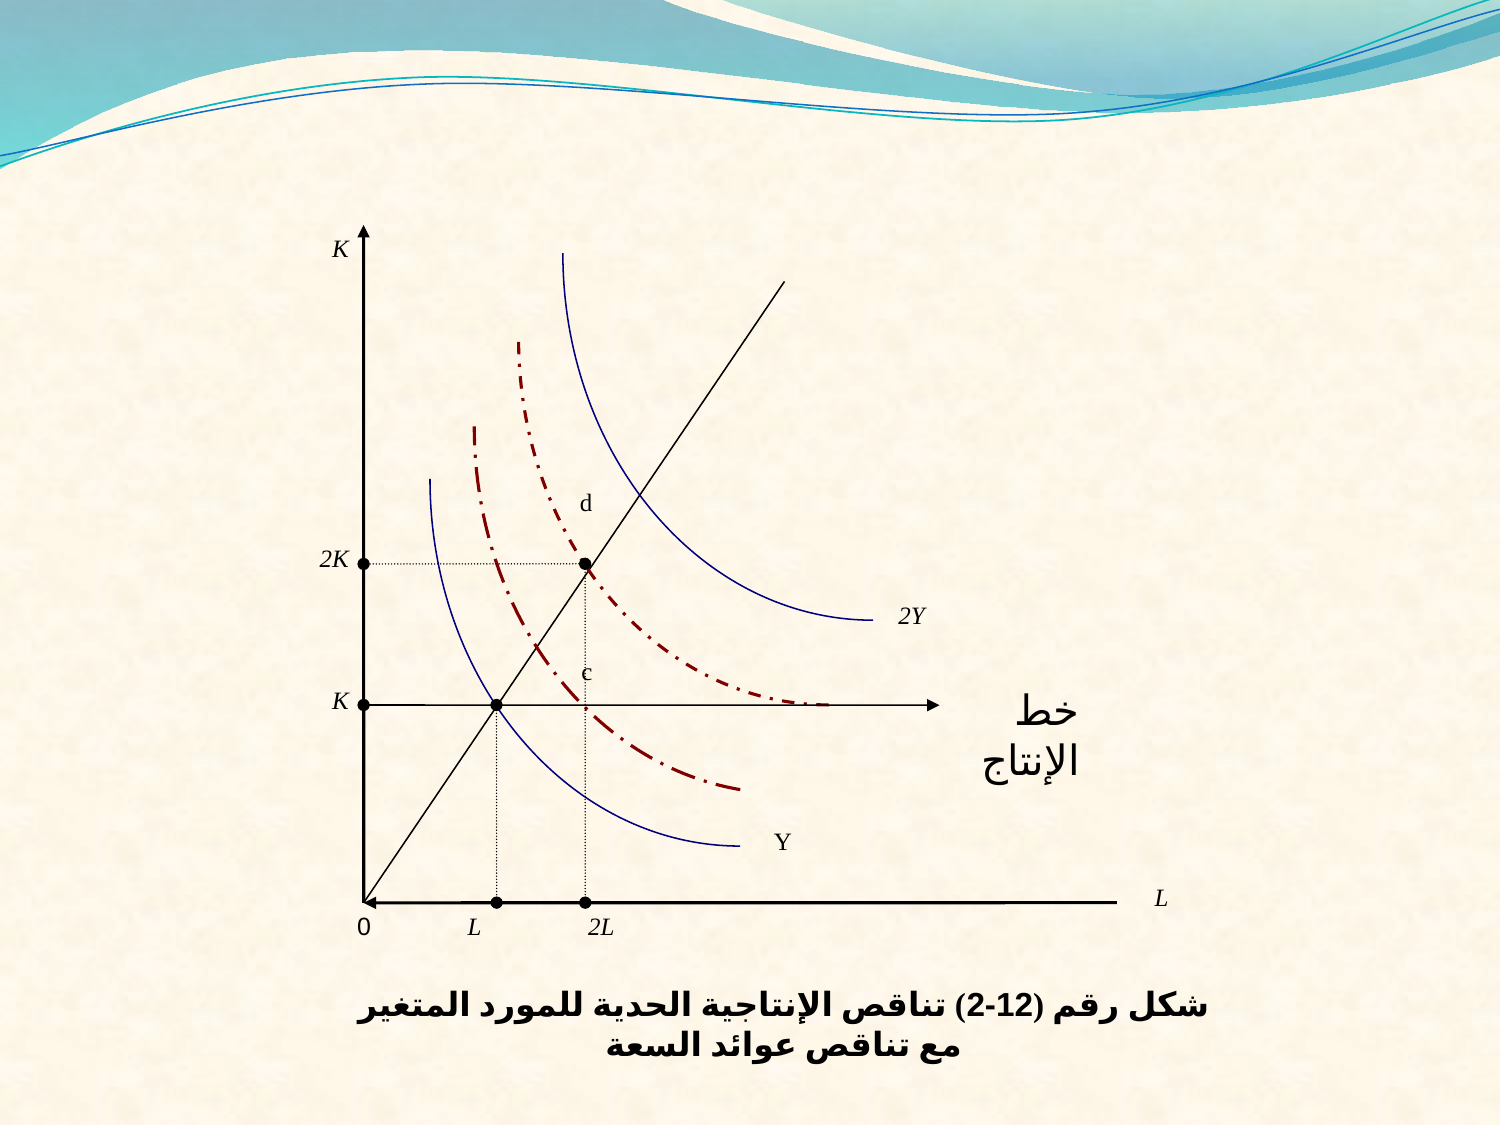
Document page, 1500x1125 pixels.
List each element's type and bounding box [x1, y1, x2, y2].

text_box [274, 224, 1228, 1062]
